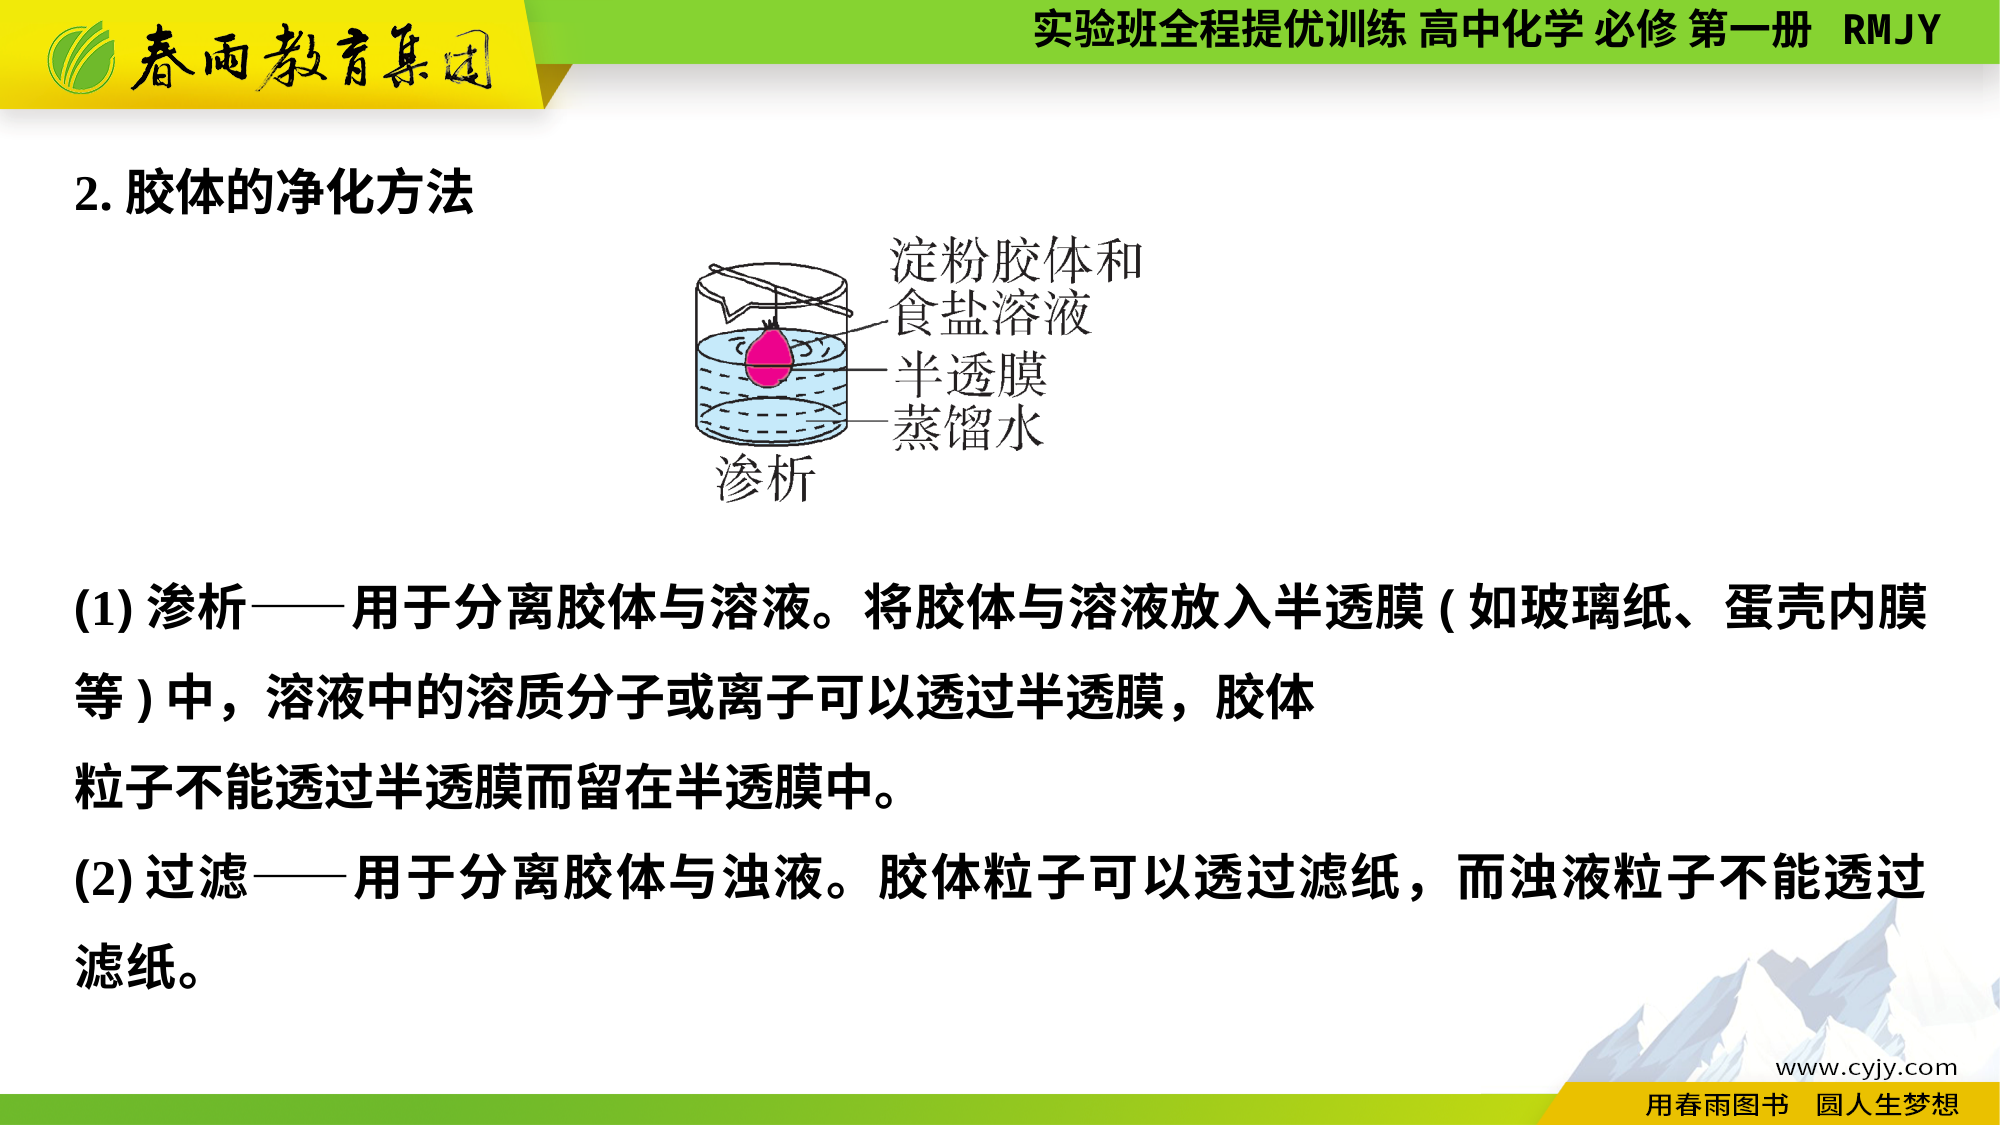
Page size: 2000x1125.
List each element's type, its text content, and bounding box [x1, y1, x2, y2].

list 2.胶体的净化方法 (1)渗析——用于分离胶体与溶液。将胶体与溶液放入半透膜(如玻璃纸、蛋壳内膜等)中，溶液中的溶质分子或离子可以透过半透膜，胶体 粒子不能透过半透膜而留在半透膜中。 (2)过滤——用于分离胶体与浊液。胶体粒子可以透过滤纸，而浊液粒子不能透过滤纸。 [59, 122, 1944, 1013]
picture [0, 0, 2000, 1125]
